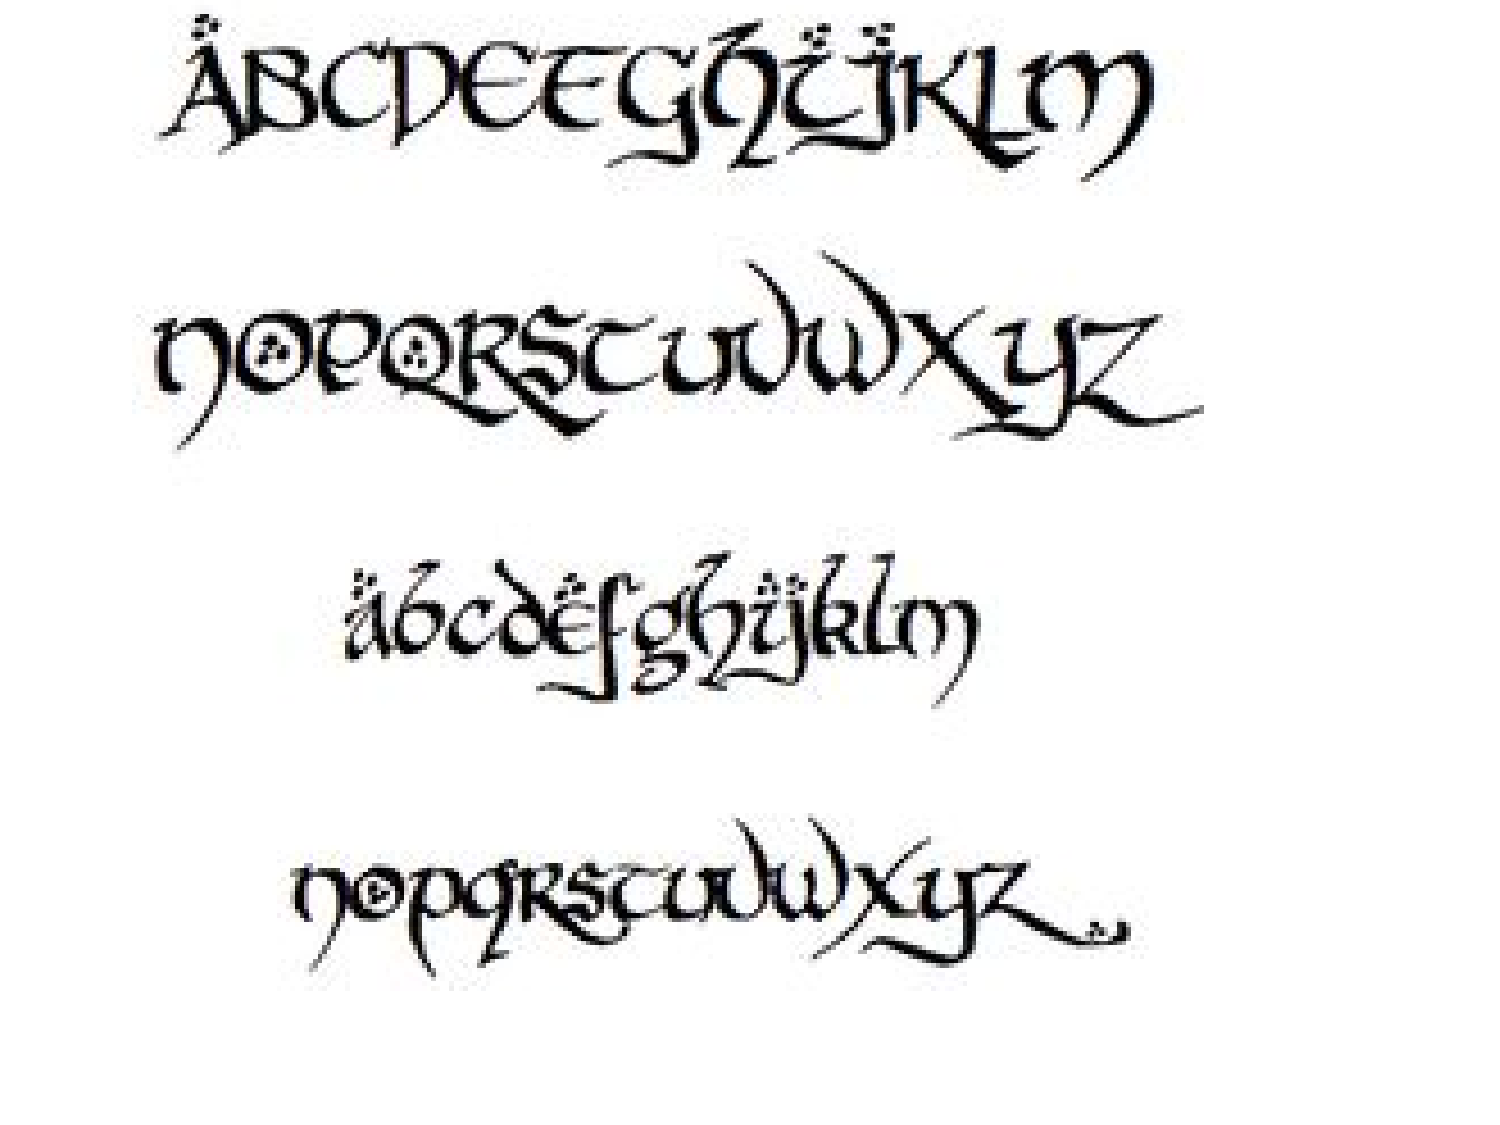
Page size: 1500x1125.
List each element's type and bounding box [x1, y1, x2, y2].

picture [132, 0, 1204, 991]
